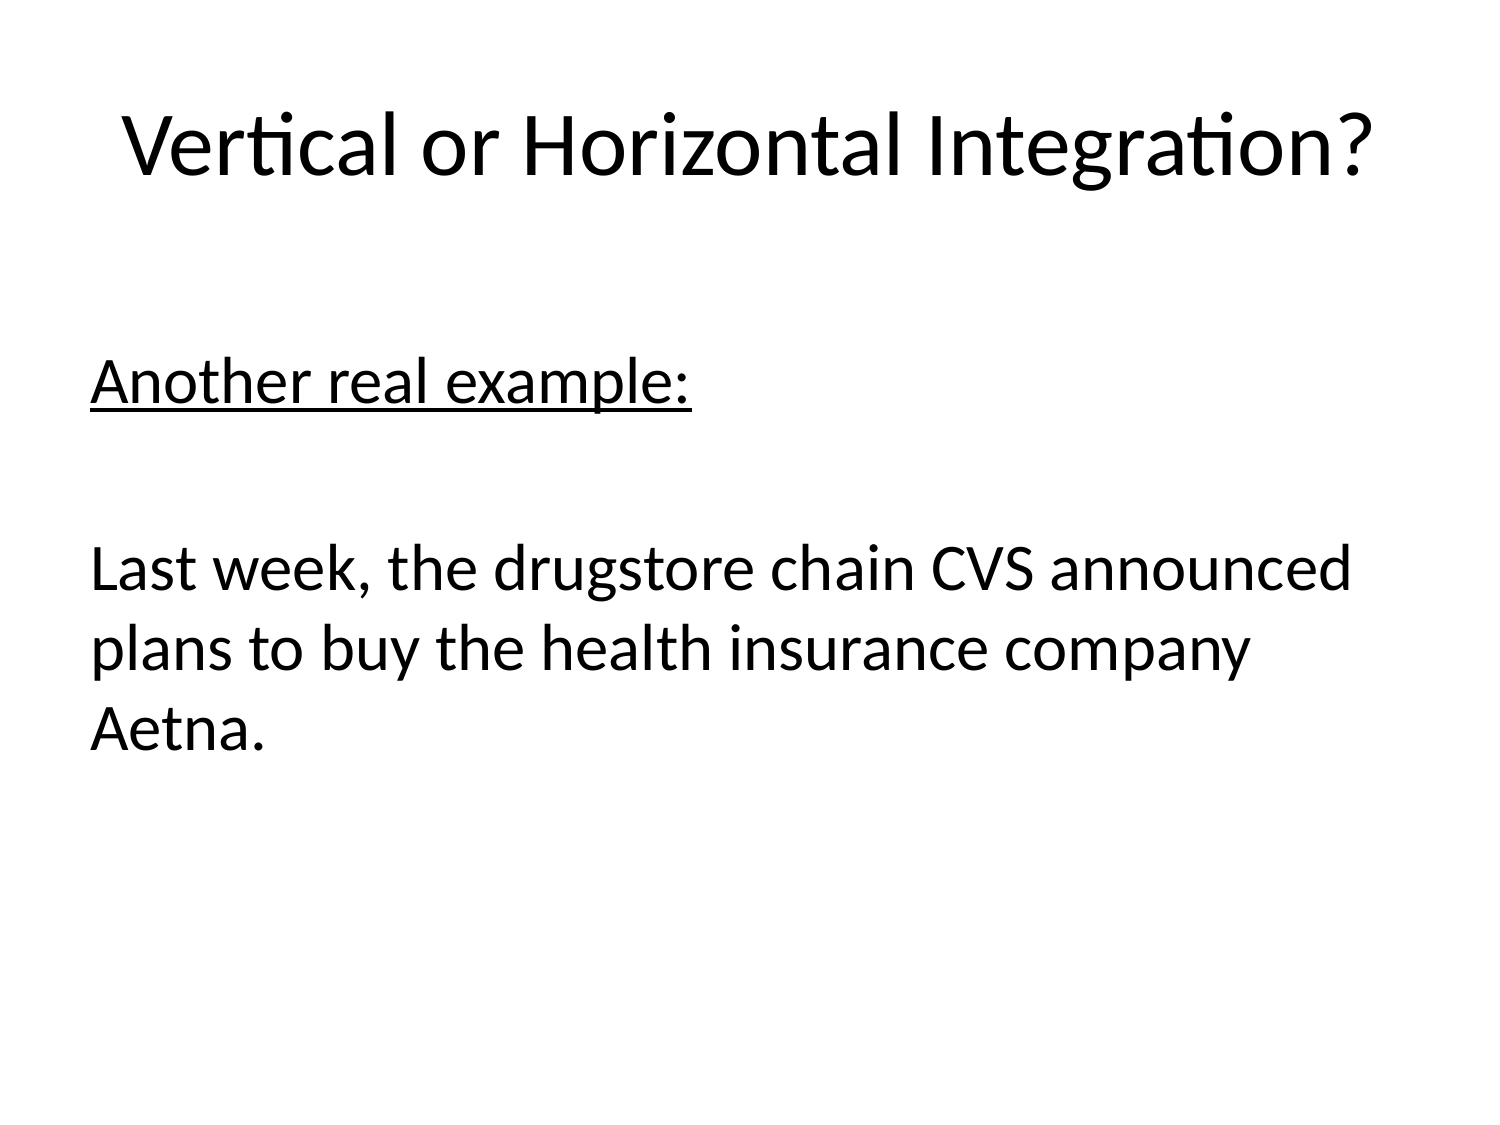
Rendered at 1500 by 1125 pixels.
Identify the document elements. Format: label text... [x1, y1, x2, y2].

title Vertical or Horizontal Integration? [75, 45, 1425, 233]
list Another real example: Last week, the drugstore chain CVS announced plans to buy the health insurance company Aetna. [75, 329, 1425, 1005]
